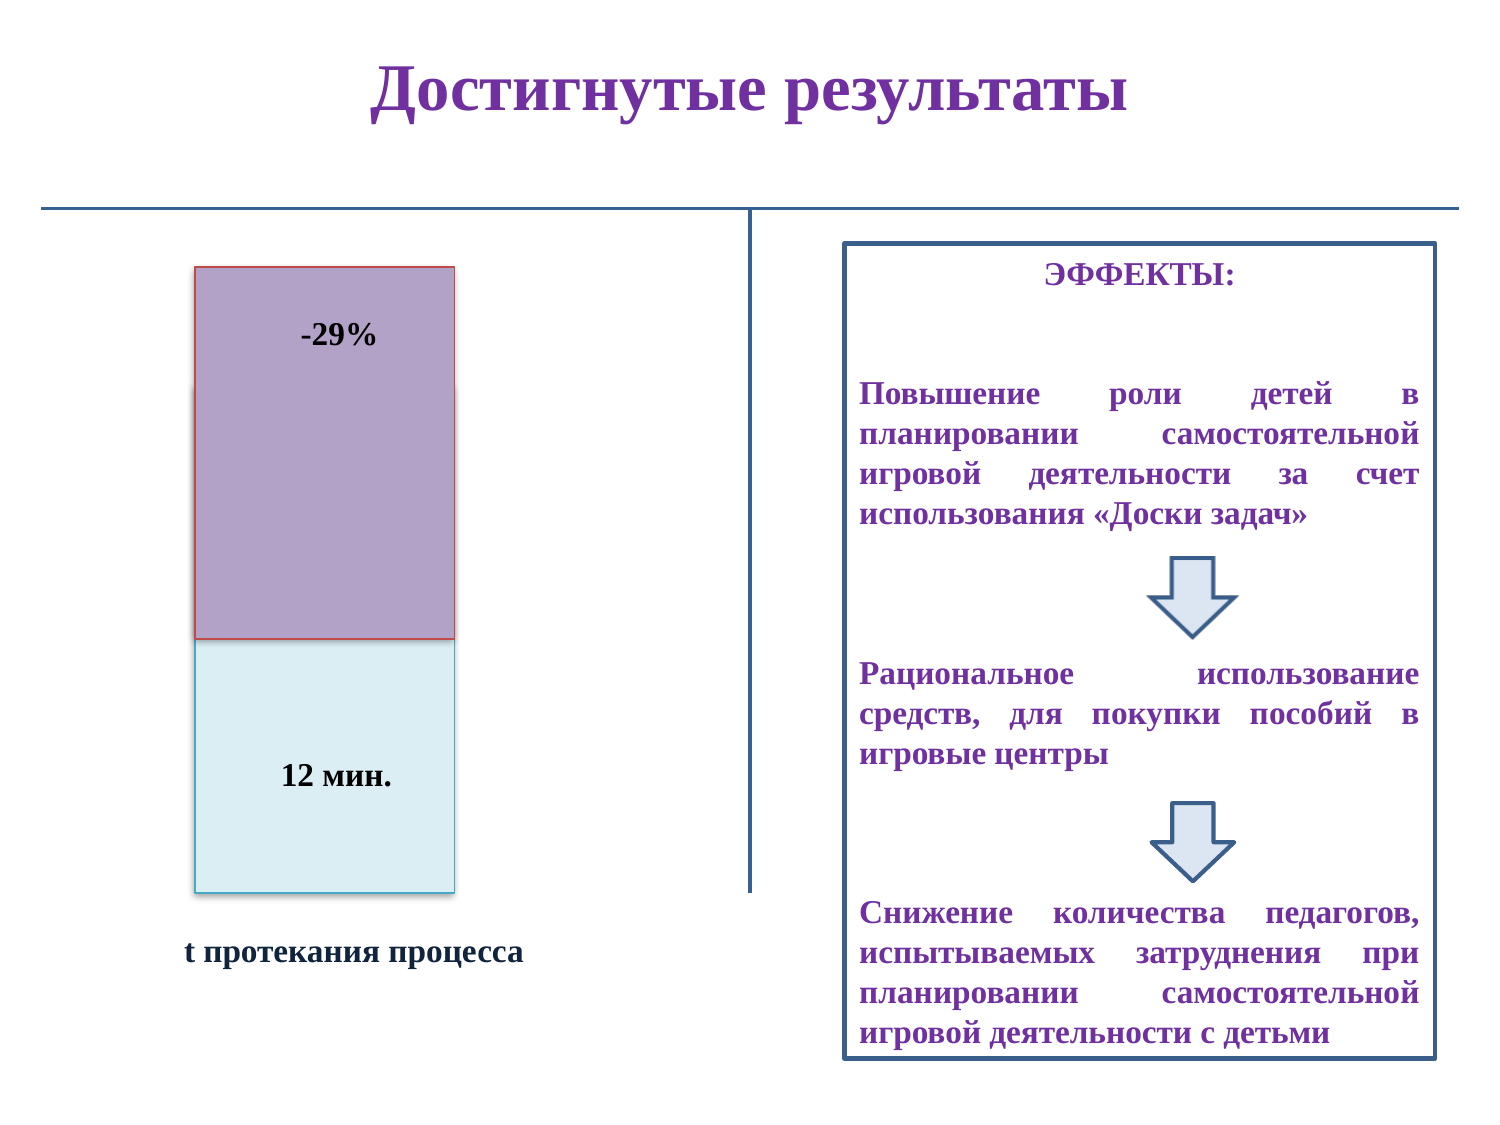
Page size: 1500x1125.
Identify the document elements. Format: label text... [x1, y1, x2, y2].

text_box t протекания процесса [159, 922, 550, 977]
text_box [194, 646, 455, 894]
text_box [1149, 801, 1237, 883]
picture [1145, 555, 1241, 640]
text_box 12 мин. [218, 586, 455, 801]
title Достигнутые результаты [17, 30, 1483, 138]
text_box -29% [227, 304, 452, 359]
text_box ЭФФЕКТЫ: Повышение роли детей в планировании самостоятельной игровой деятельности за счет использования «Доски задач» Рациональное использование средств, для покупки пособий в игровые центры Снижение количества педагогов, испытываемых затруднения при планировании самостоятельной игровой деятельности с детьми [842, 241, 1437, 1061]
text_box [194, 266, 455, 640]
